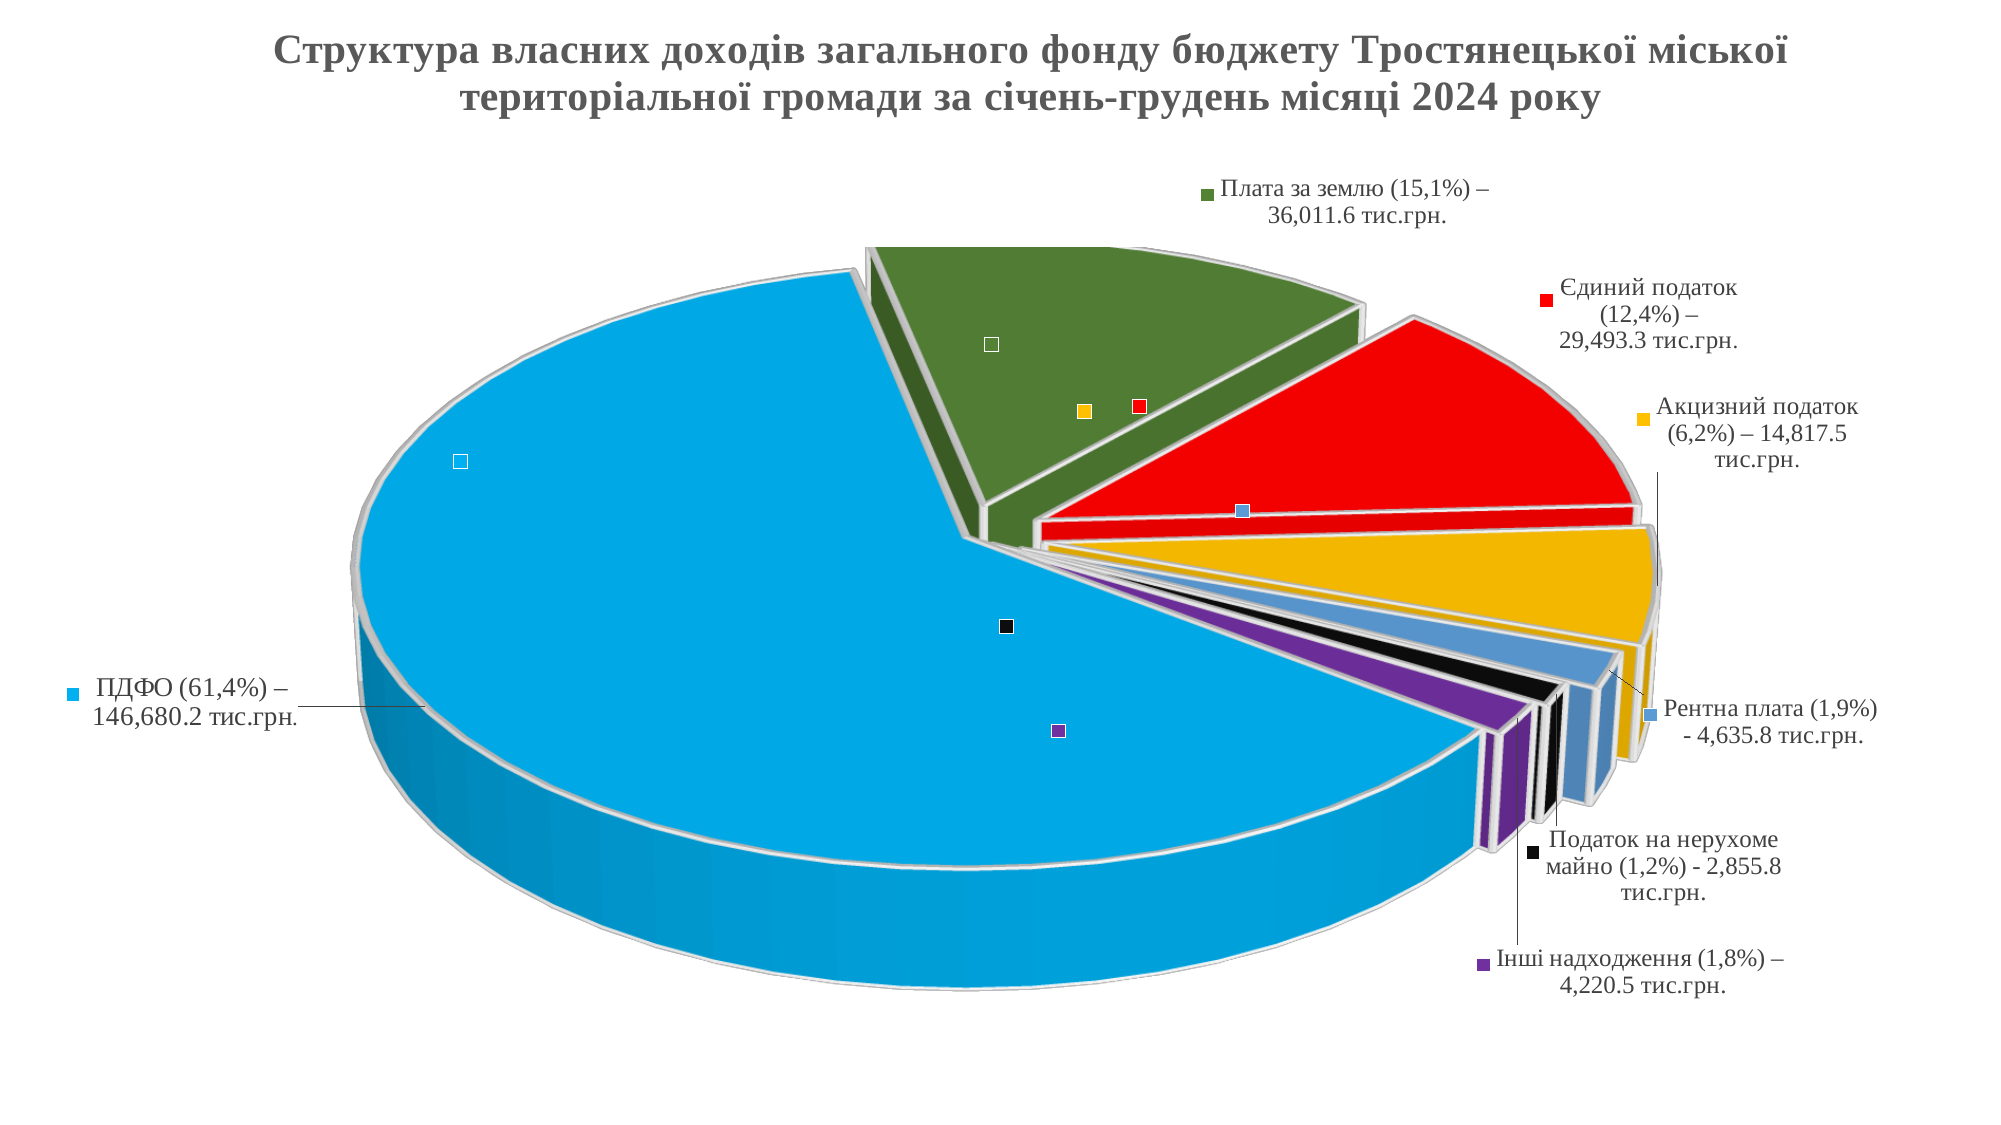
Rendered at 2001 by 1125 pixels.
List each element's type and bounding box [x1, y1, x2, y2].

chart [0, 0, 1962, 1125]
